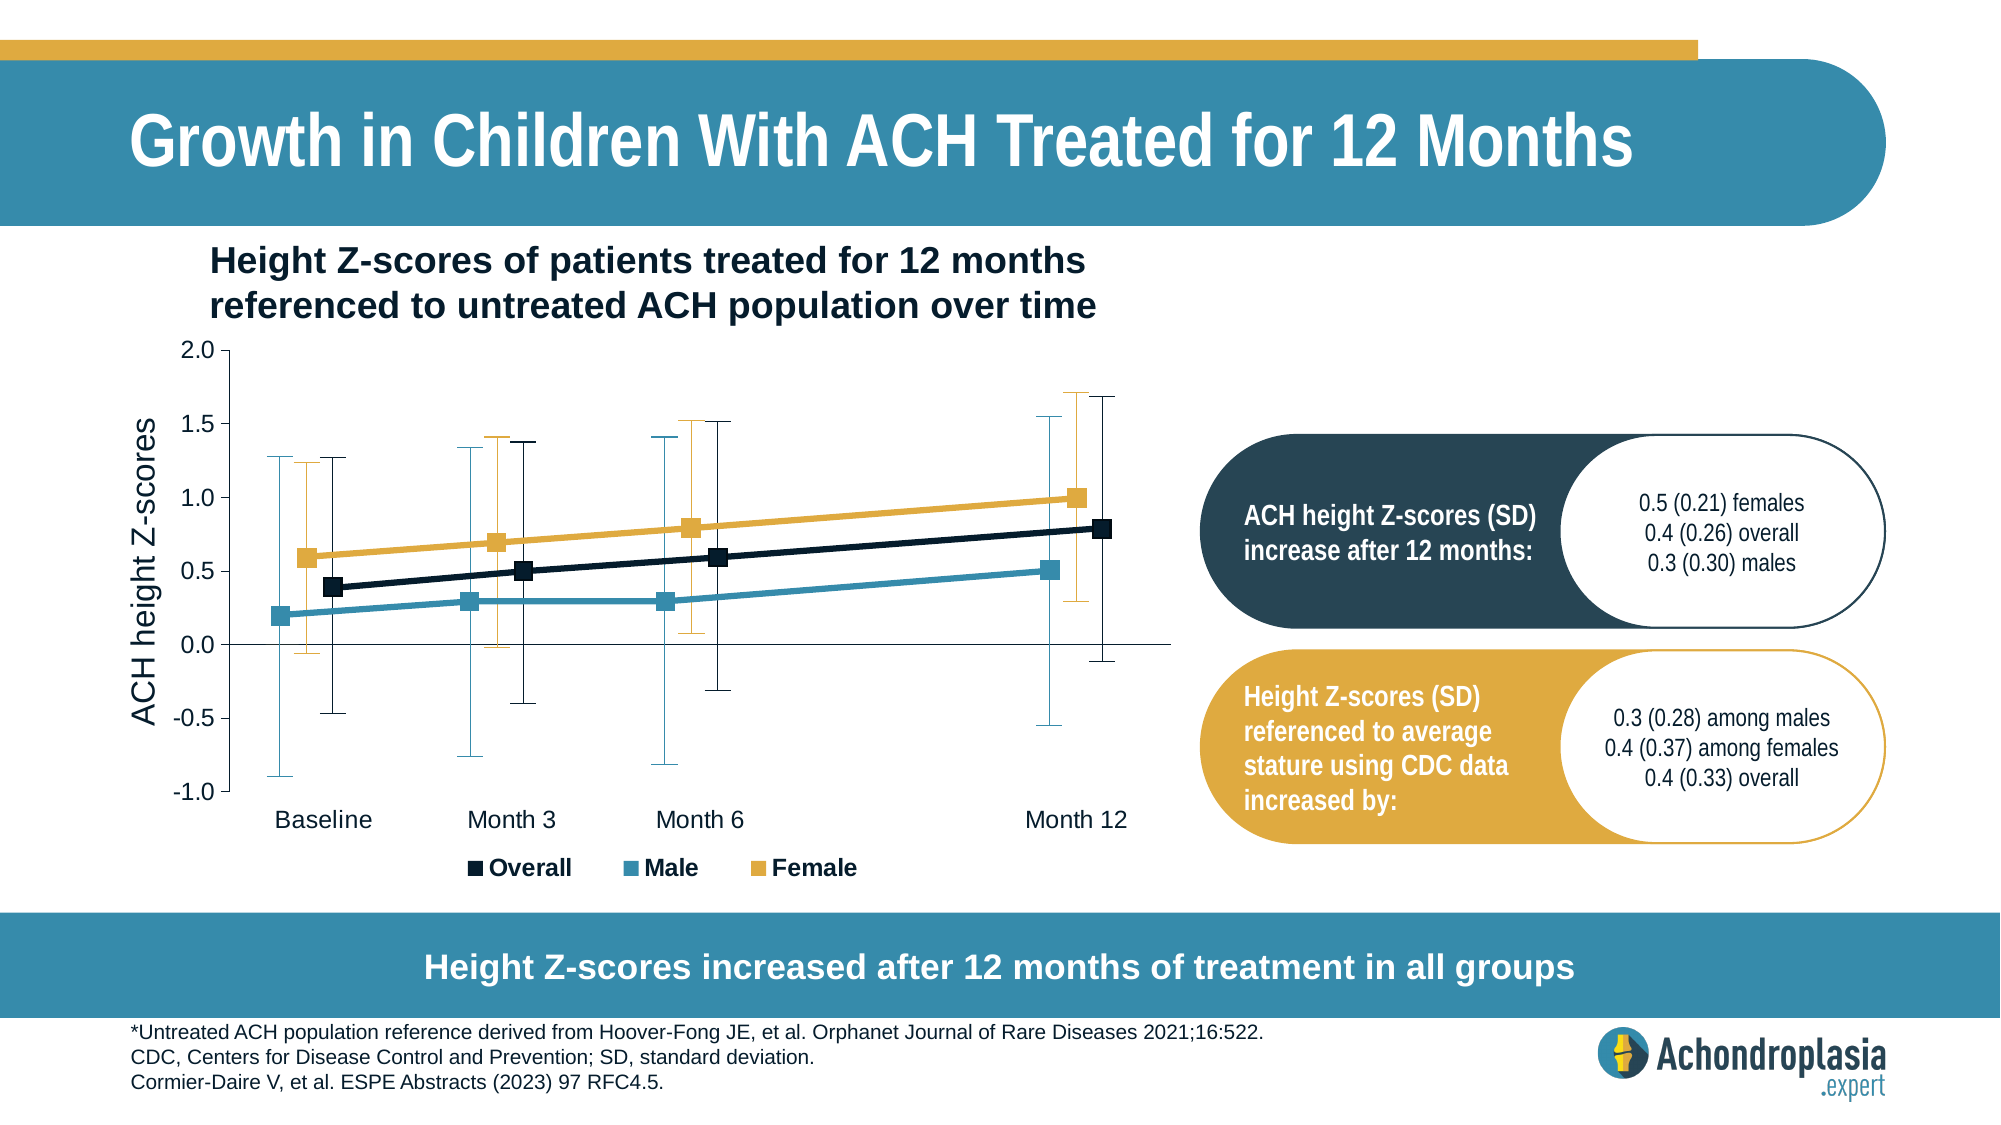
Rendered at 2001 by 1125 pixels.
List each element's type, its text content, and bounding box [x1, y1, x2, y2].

list Height Z-scores increased after 12 months of treatment in all groups [0, 912, 2000, 1018]
text_box 0.5 (0.21) females 0.4 (0.26) overall 0.3 (0.30) males [1558, 433, 1887, 629]
title Growth in Children With ACH Treated for 12 Months [114, 59, 1886, 225]
text_box Height Z-scores of patients treated for 12 months referenced to untreated ACH population over time [114, 228, 1194, 317]
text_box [266, 392, 1116, 777]
picture [1598, 1027, 1886, 1102]
text_box Height Z-scores (SD) referenced to average stature using CDC data increased by: [1199, 649, 1650, 845]
text_box 0.3 (0.28) among males 0.4 (0.37) among females 0.4 (0.33) overall [1558, 649, 1887, 845]
footer *Untreated ACH population reference derived from Hoover-Fong JE, et al. Orphanet Journal of Rare Diseases 2021;16:522. CDC, Centers for Disease Control and Prevention; SD, standard deviation. Cormier-Daire V, et al. ESPE Abstracts (2023) 97 RFC4.5. [115, 1018, 1598, 1102]
text_box ACH height Z-scores (SD) increase after 12 months: [1199, 433, 1651, 629]
chart [114, 317, 1194, 899]
